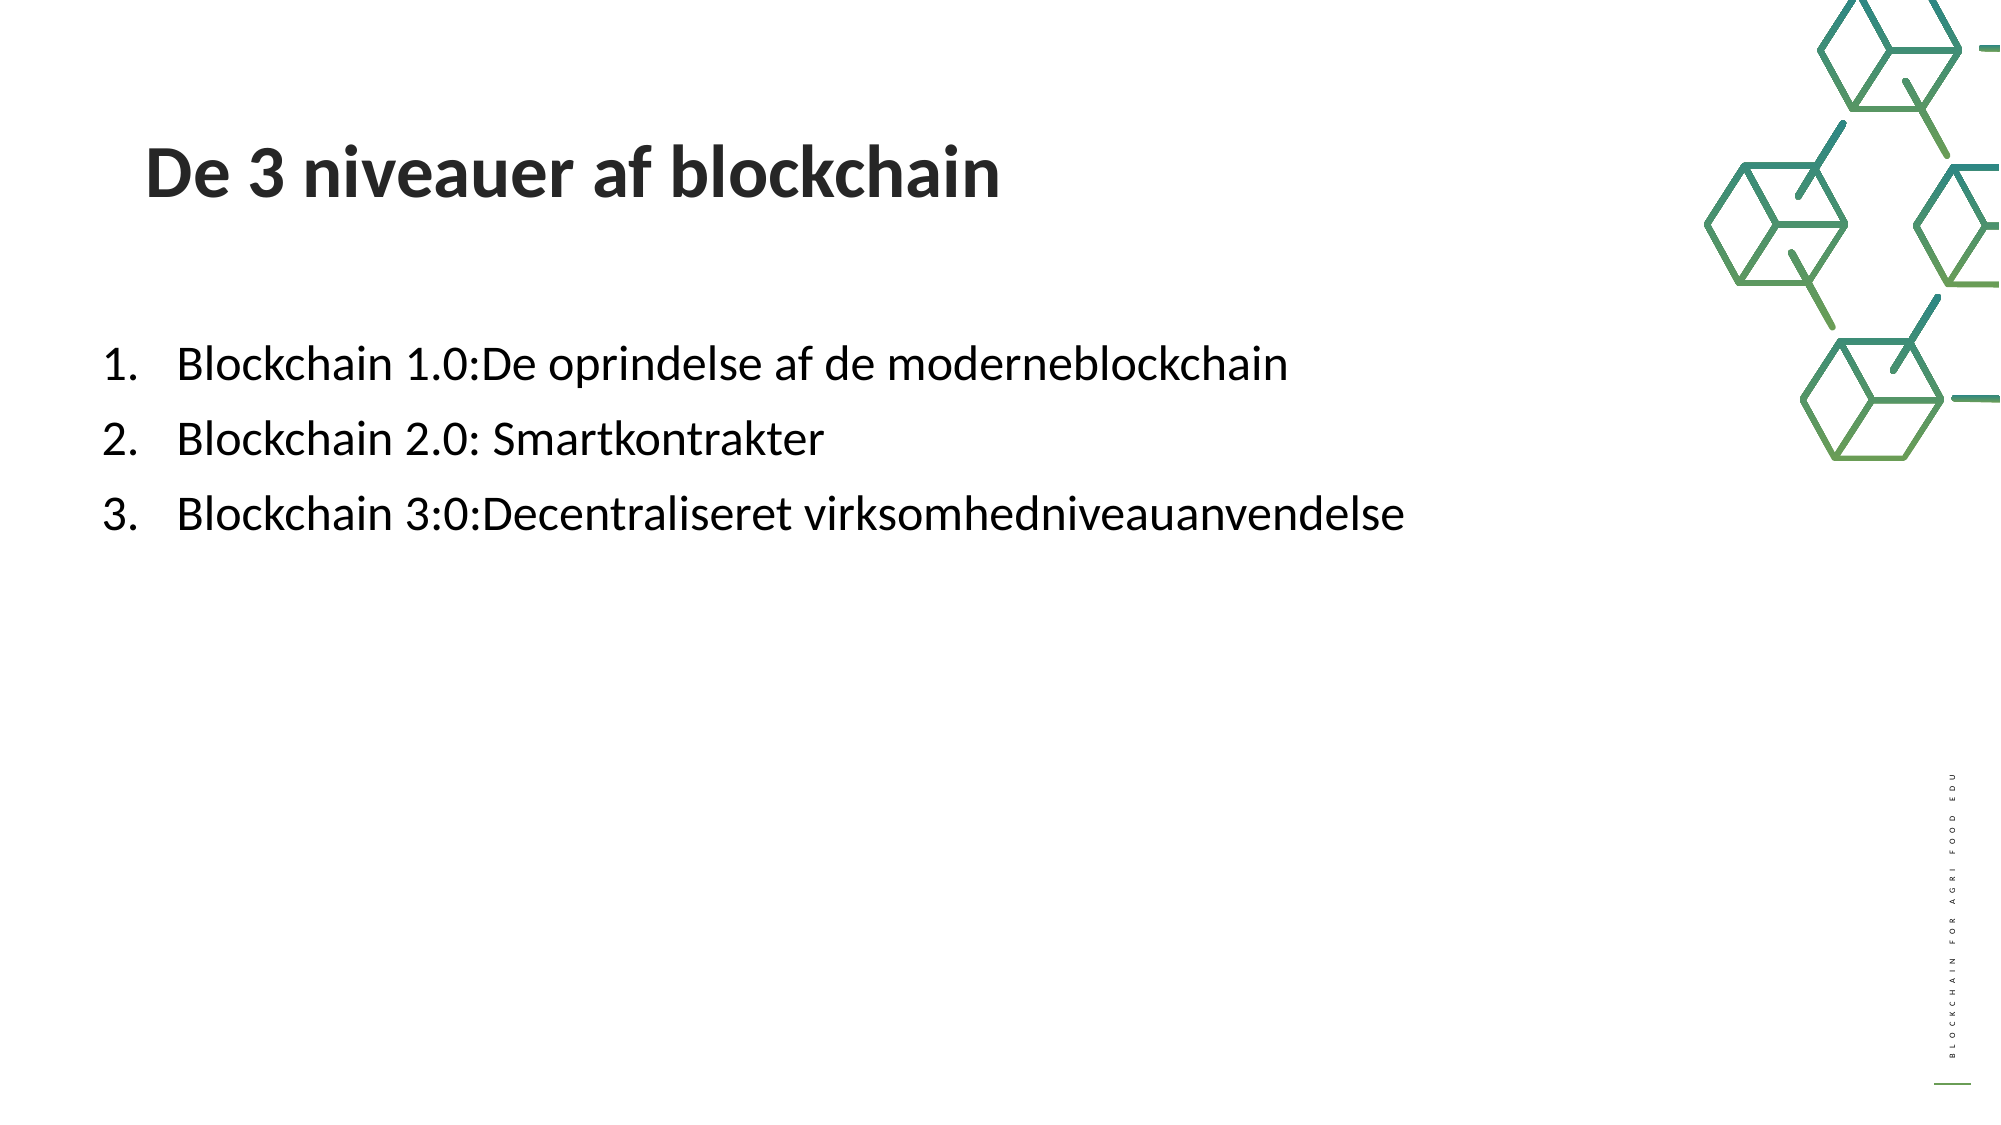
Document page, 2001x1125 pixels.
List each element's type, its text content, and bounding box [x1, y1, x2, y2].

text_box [1704, 0, 2000, 461]
list Blockchain 1.0:De oprindelse af de moderneblockchain Blockchain 2.0: Smartkontrakter Blockchain 3:0:Decentraliseret virksomhedniveauanvendelse [86, 329, 1825, 1100]
list De 3 niveauer af blockchain [130, 124, 1704, 337]
